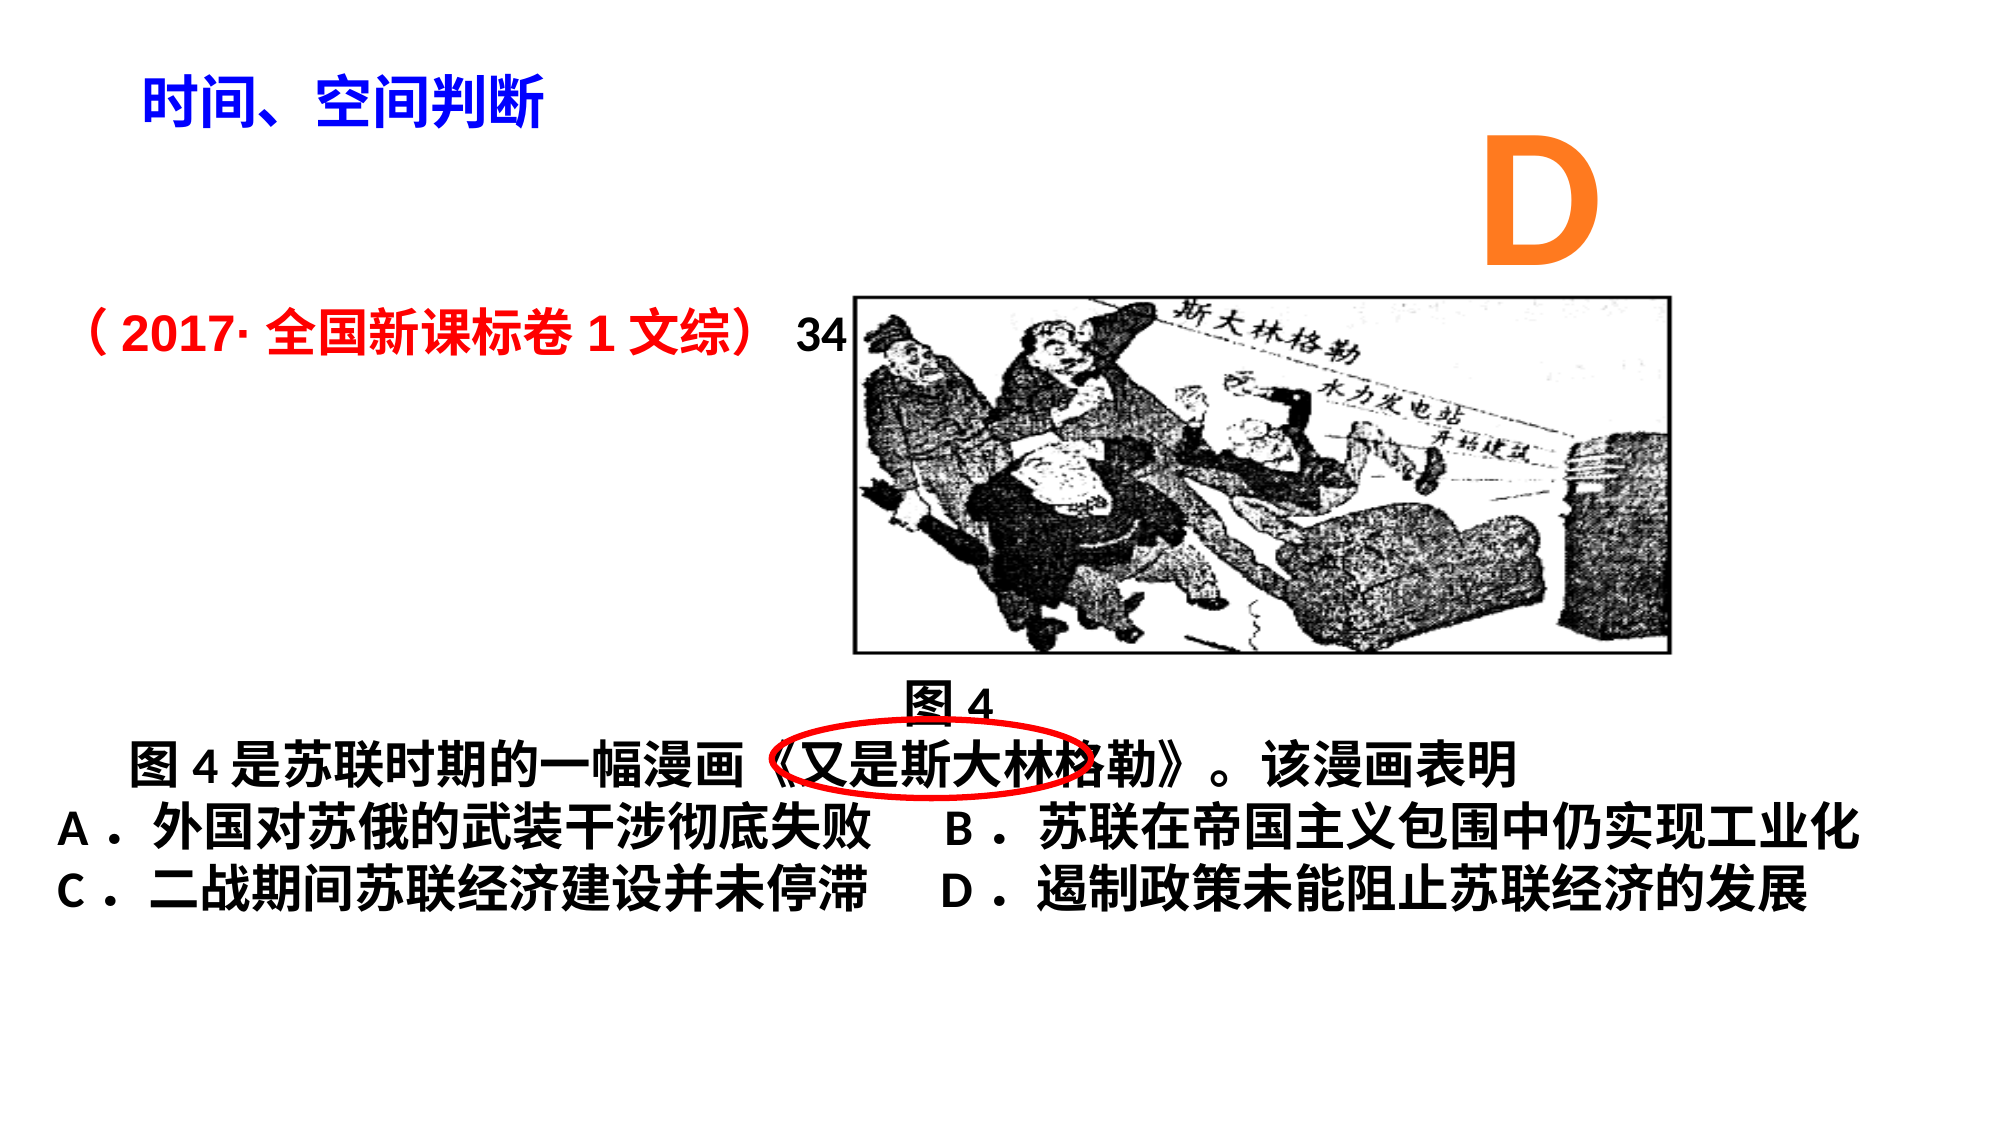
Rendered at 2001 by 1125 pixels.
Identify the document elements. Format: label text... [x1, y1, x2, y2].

text_box 时间、空间判断 [129, 60, 688, 211]
text_box （2017·全国新课标卷1文综）34． 图4 图4是苏联时期的一幅漫画《又是斯大林格勒》。该漫画表明 A．外国对苏俄的武装干涉彻底失败 B．苏联在帝国主义包围中仍实现工业化 C．二战期间苏联经济建设并未停滞 D．遏制政策未能阻止苏联经济的发展 [45, 293, 1955, 924]
text_box [770, 718, 1093, 800]
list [849, 293, 1679, 658]
text_box D [1432, 60, 1647, 293]
